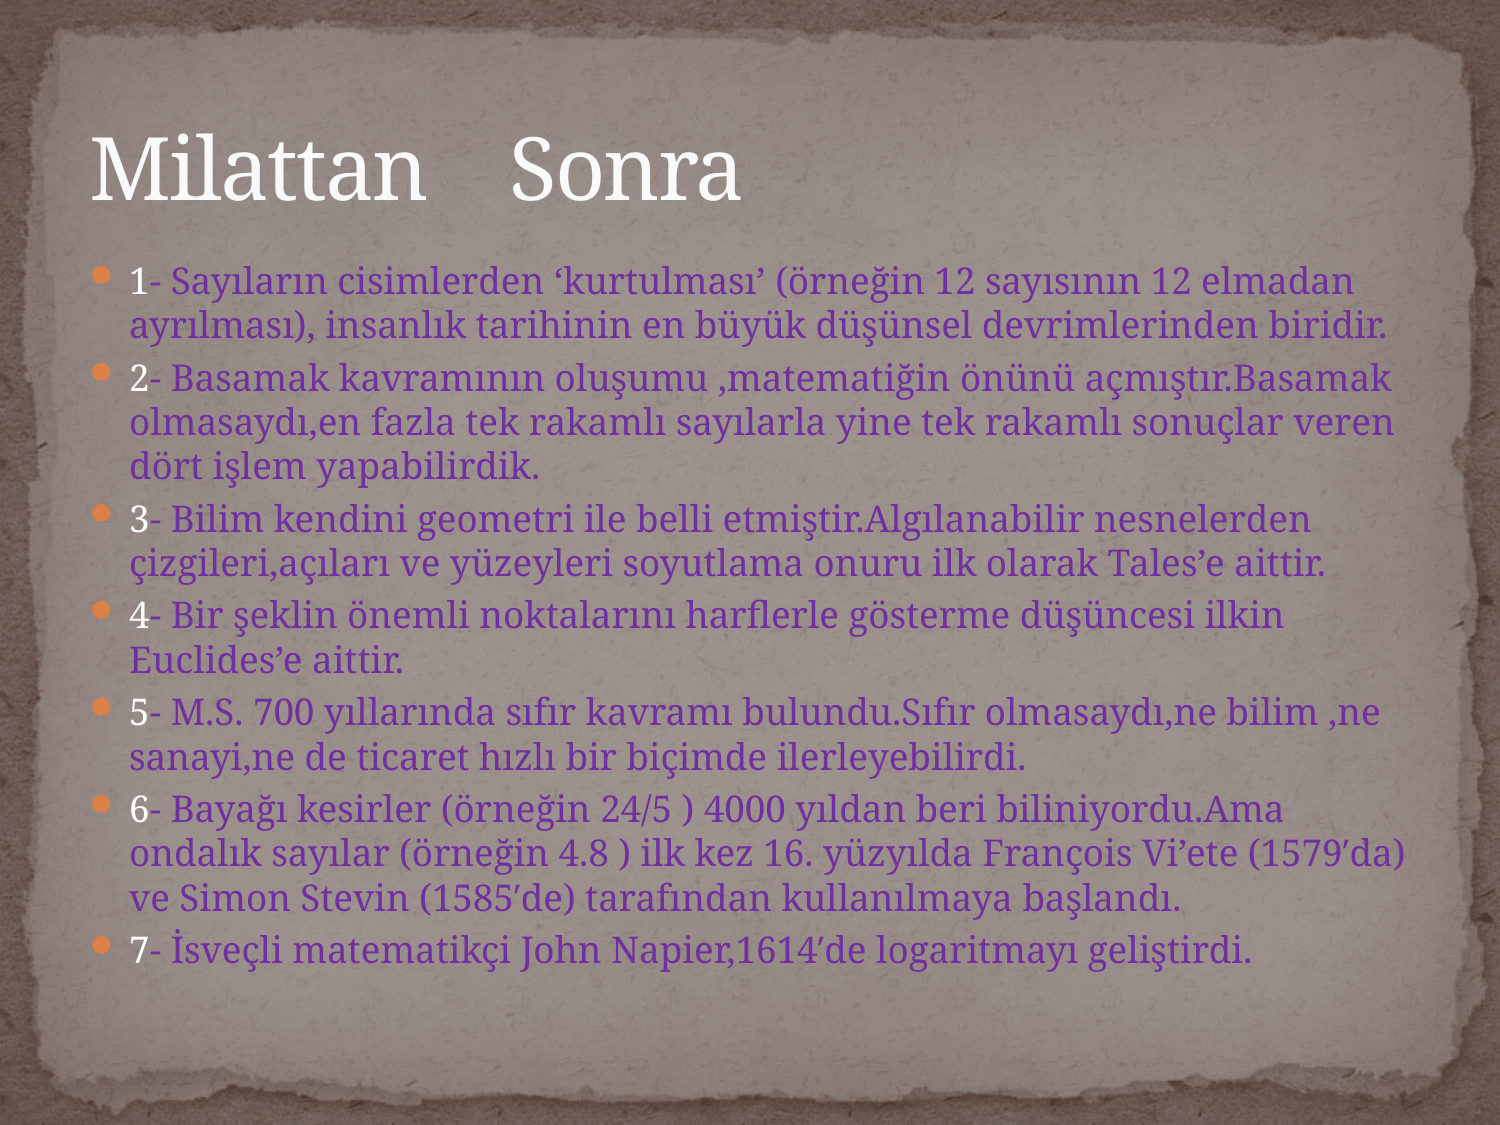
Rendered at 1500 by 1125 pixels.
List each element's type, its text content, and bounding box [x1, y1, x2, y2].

list 1- Sayıların cisimlerden ‘kurtulması’ (örneğin 12 sayısının 12 elmadan ayrılması), insanlık tarihinin en büyük düşünsel devrimlerinden biridir. 2- Basamak kavramının oluşumu ,matematiğin önünü açmıştır.Basamak olmasaydı,en fazla tek rakamlı sayılarla yine tek rakamlı sonuçlar veren dört işlem yapabilirdik. 3- Bilim kendini geometri ile belli etmiştir.Algılanabilir nesnelerden çizgileri,açıları ve yüzeyleri soyutlama onuru ilk olarak Tales’e aittir. 4- Bir şeklin önemli noktalarını harflerle gösterme düşüncesi ilkin Euclides’e aittir. 5- M.S. 700 yıllarında sıfır kavramı bulundu.Sıfır olmasaydı,ne bilim ,ne sanayi,ne de ticaret hızlı bir biçimde ilerleyebilirdi. 6- Bayağı kesirler (örneğin 24/5 ) 4000 yıldan beri biliniyordu.Ama ondalık sayılar (örneğin 4.8 ) ilk kez 16. yüzyılda François Vi’ete (1579′da) ve Simon Stevin (1585′de) tarafından kullanılmaya başlandı. 7- İsveçli matematikçi John Napier,1614′de logaritmayı geliştirdi. [75, 249, 1425, 1000]
title Milattan Sonra [74, 24, 1425, 225]
